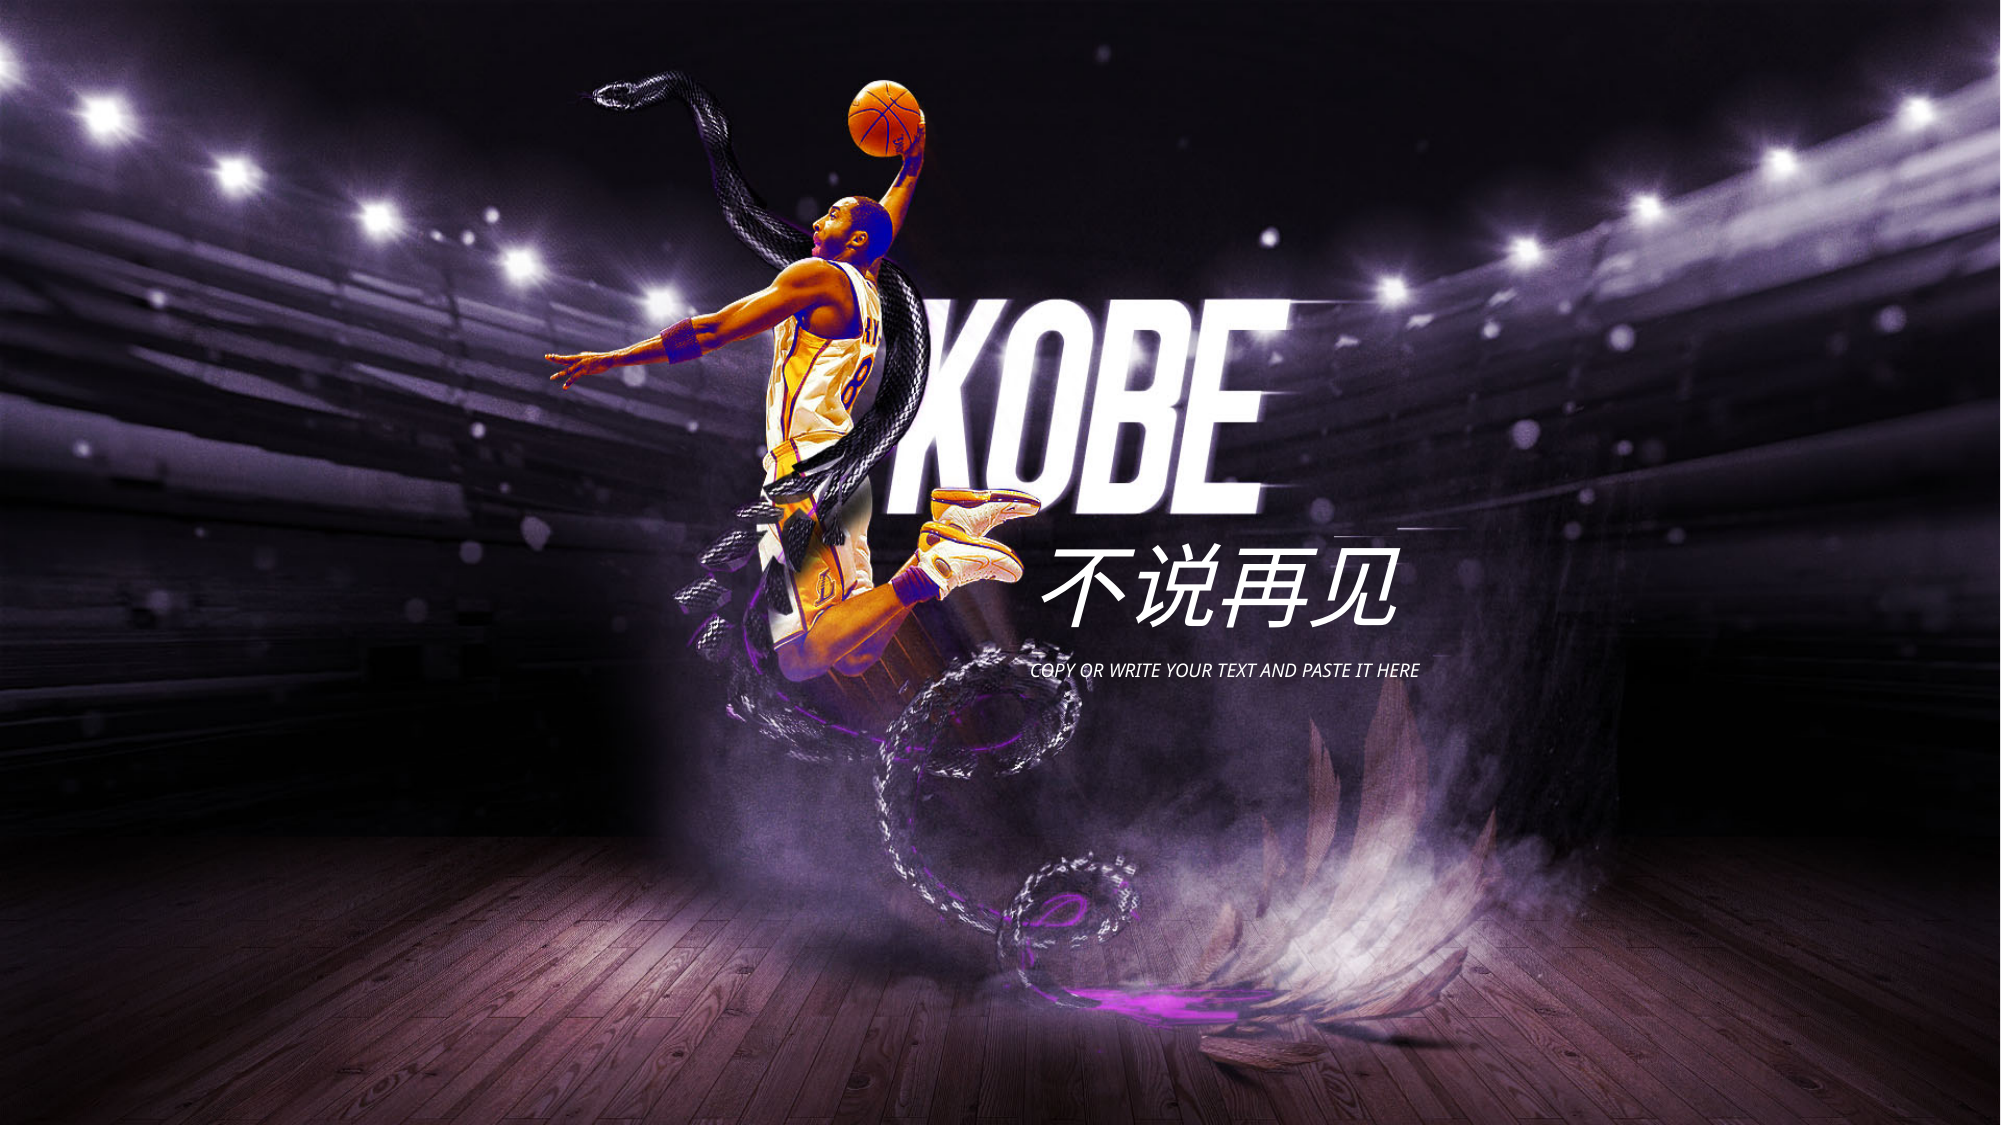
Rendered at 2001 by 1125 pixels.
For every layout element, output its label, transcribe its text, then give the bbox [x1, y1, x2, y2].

picture [0, 0, 2001, 1125]
text_box COPY OR WRITE YOUR TEXT AND PASTE IT HERE [1015, 651, 1491, 689]
text_box 不说再见 [1016, 520, 1608, 646]
